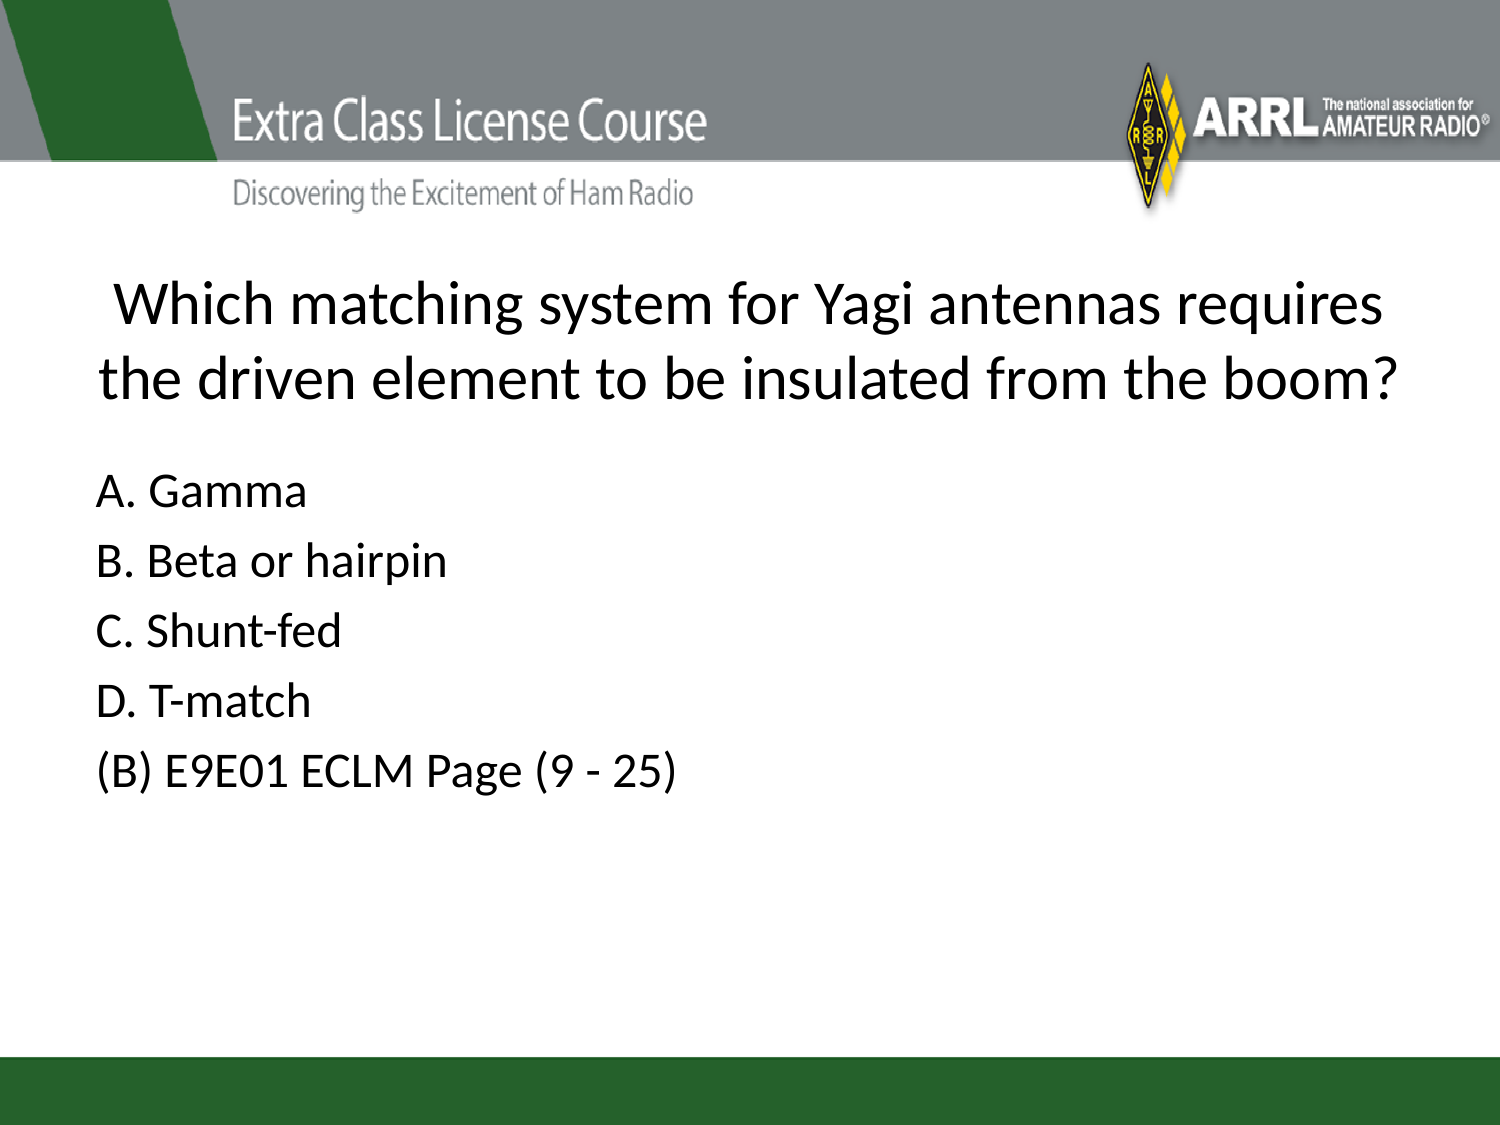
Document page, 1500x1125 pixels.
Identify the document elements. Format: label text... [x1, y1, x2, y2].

list A. Gamma B. Beta or hairpin C. Shunt-fed D. T-match (B) E9E01 ECLM Page (9 - 25) [80, 450, 1431, 825]
title Which matching system for Yagi antennas requires the driven element to be insulated from the boom? [75, 254, 1425, 435]
picture [0, 0, 1500, 1125]
